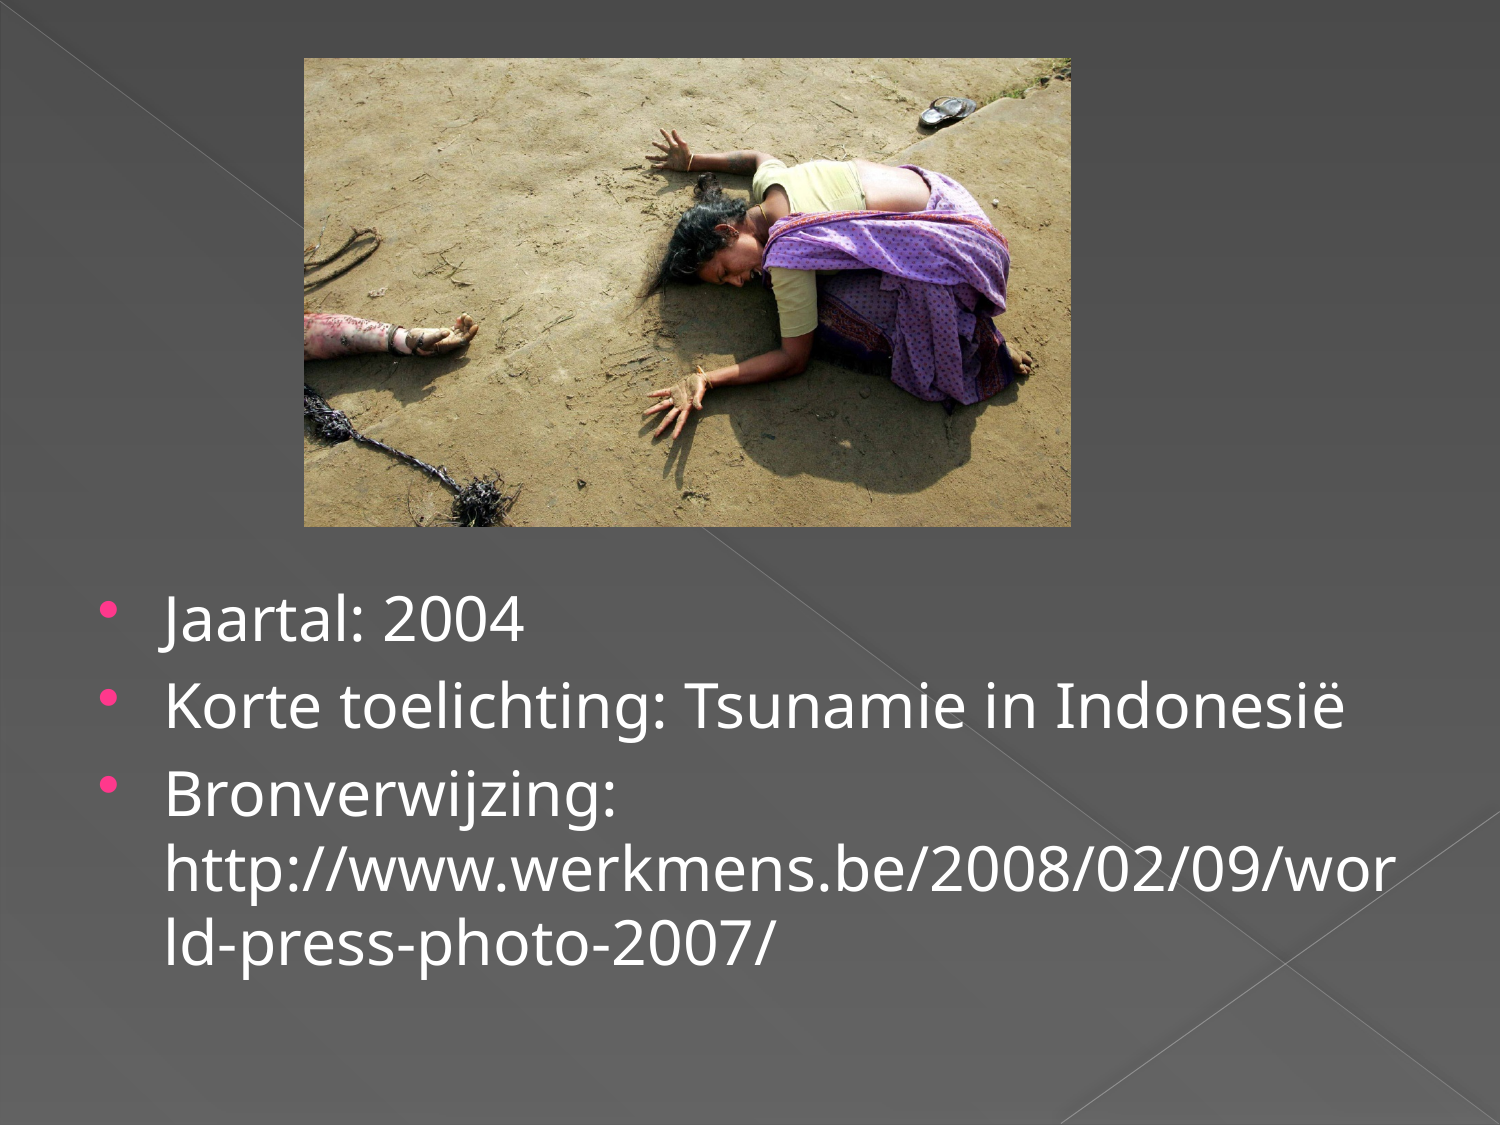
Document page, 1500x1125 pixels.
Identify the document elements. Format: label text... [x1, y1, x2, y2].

picture [304, 58, 1071, 527]
list Jaartal: 2004 Korte toelichting: Tsunamie in Indonesië Bronverwijzing: http://www.werkmens.be/2008/02/09/world-press-photo-2007/ [75, 308, 1425, 1059]
